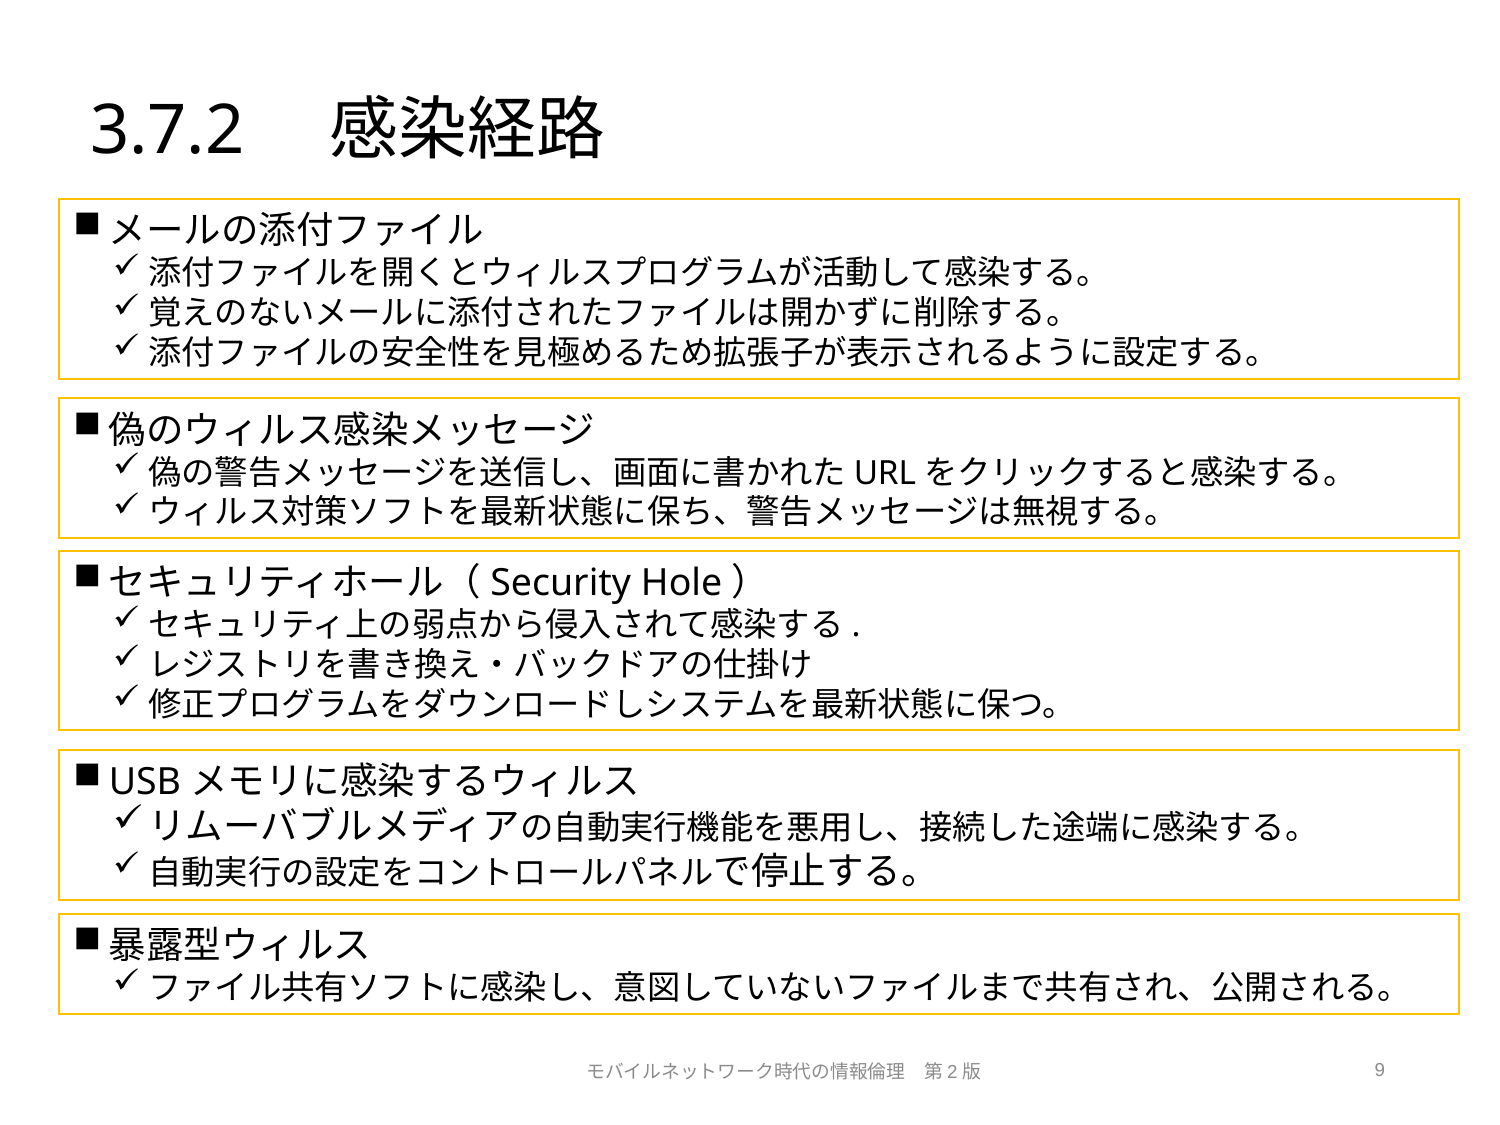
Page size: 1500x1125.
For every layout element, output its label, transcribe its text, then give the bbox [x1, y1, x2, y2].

slide_number 9 [1050, 1042, 1401, 1095]
title 3.7.2 感染経路 [75, 75, 1425, 188]
text_box USBメモリに感染するウィルス リムーバブルメディアの自動実行機能を悪用し、接続した途端に感染する。 自動実行の設定をコントロールパネルで停止する。 [58, 749, 1460, 901]
text_box 偽のウィルス感染メッセージ 偽の警告メッセージを送信し、画面に書かれたURLをクリックすると感染する。 ウィルス対策ソフトを最新状態に保ち、警告メッセージは無視する。 [58, 397, 1460, 539]
footer モバイルネットワーク時代の情報倫理 第2版 [512, 1042, 1055, 1100]
text_box セキュリティホール（Security Hole） セキュリティ上の弱点から侵入されて感染する. レジストリを書き換え・バックドアの仕掛け 修正プログラムをダウンロードしシステムを最新状態に保つ。 [58, 550, 1460, 731]
text_box 暴露型ウィルス ファイル共有ソフトに感染し、意図していないファイルまで共有され、公開される。 [58, 913, 1460, 1015]
text_box メールの添付ファイル 添付ファイルを開くとウィルスプログラムが活動して感染する。 覚えのないメールに添付されたファイルは開かずに削除する。 添付ファイルの安全性を見極めるため拡張子が表示されるように設定する。 [58, 198, 1460, 380]
